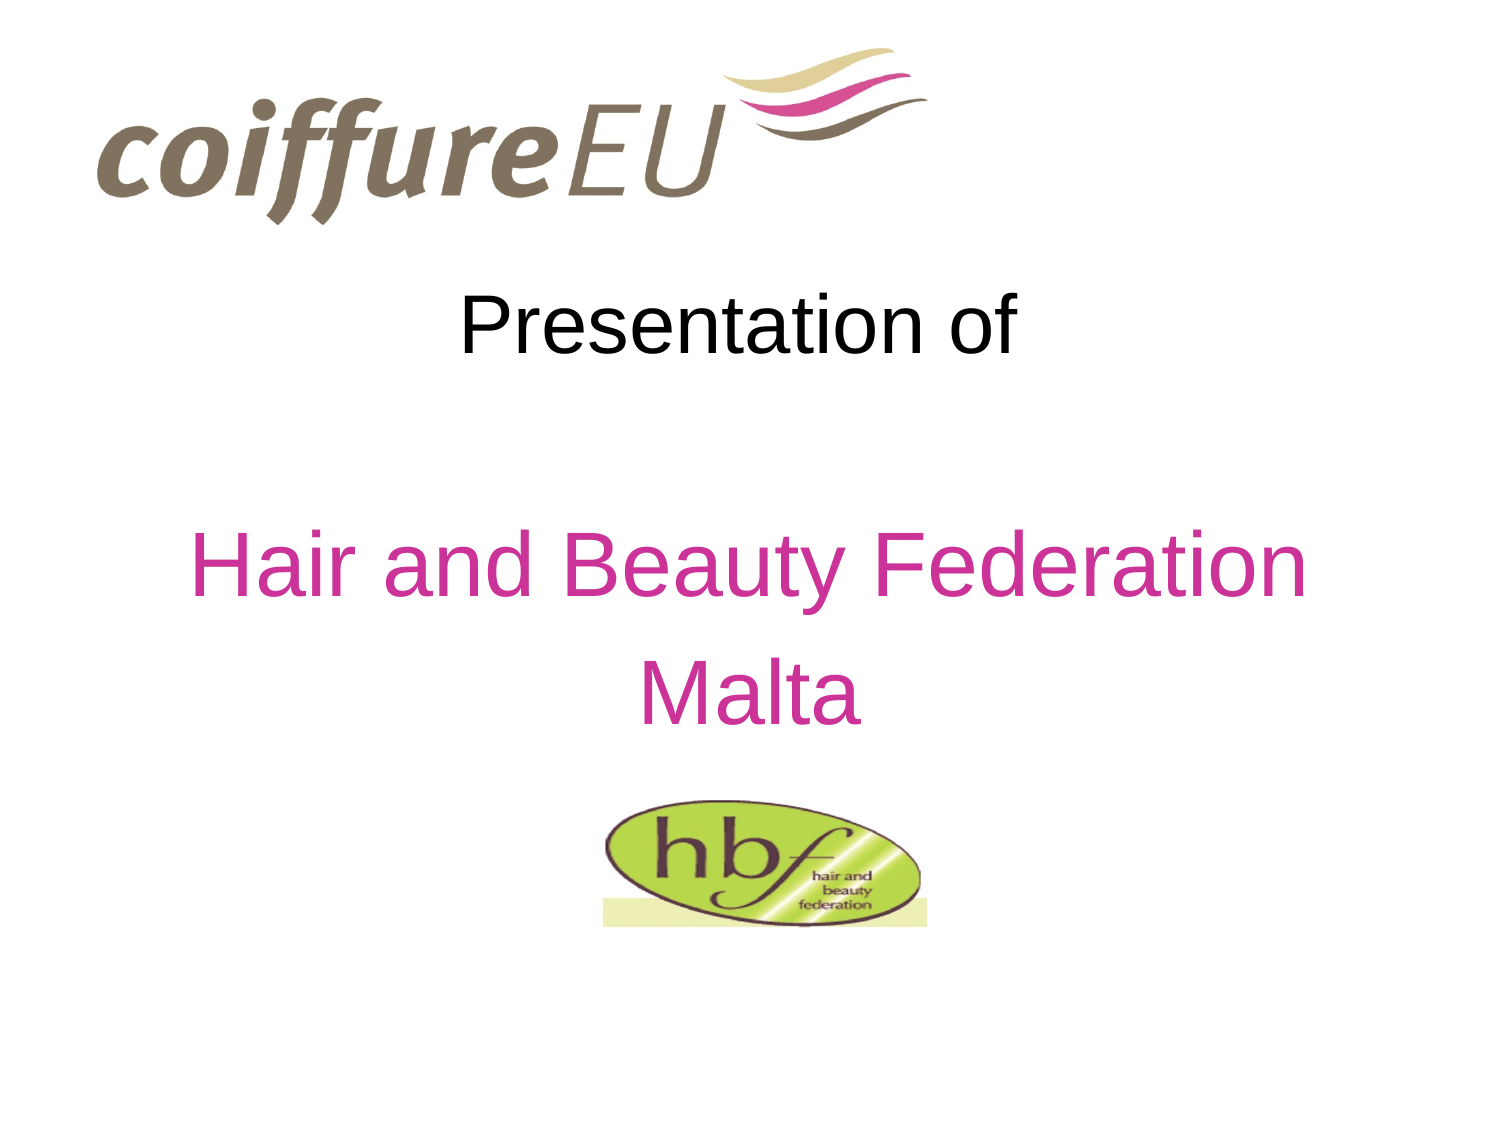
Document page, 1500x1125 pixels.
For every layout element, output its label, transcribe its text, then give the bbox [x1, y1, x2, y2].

picture [596, 798, 928, 932]
list Presentation of Hair and Beauty Federation Malta [75, 262, 1425, 1005]
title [88, 42, 936, 231]
